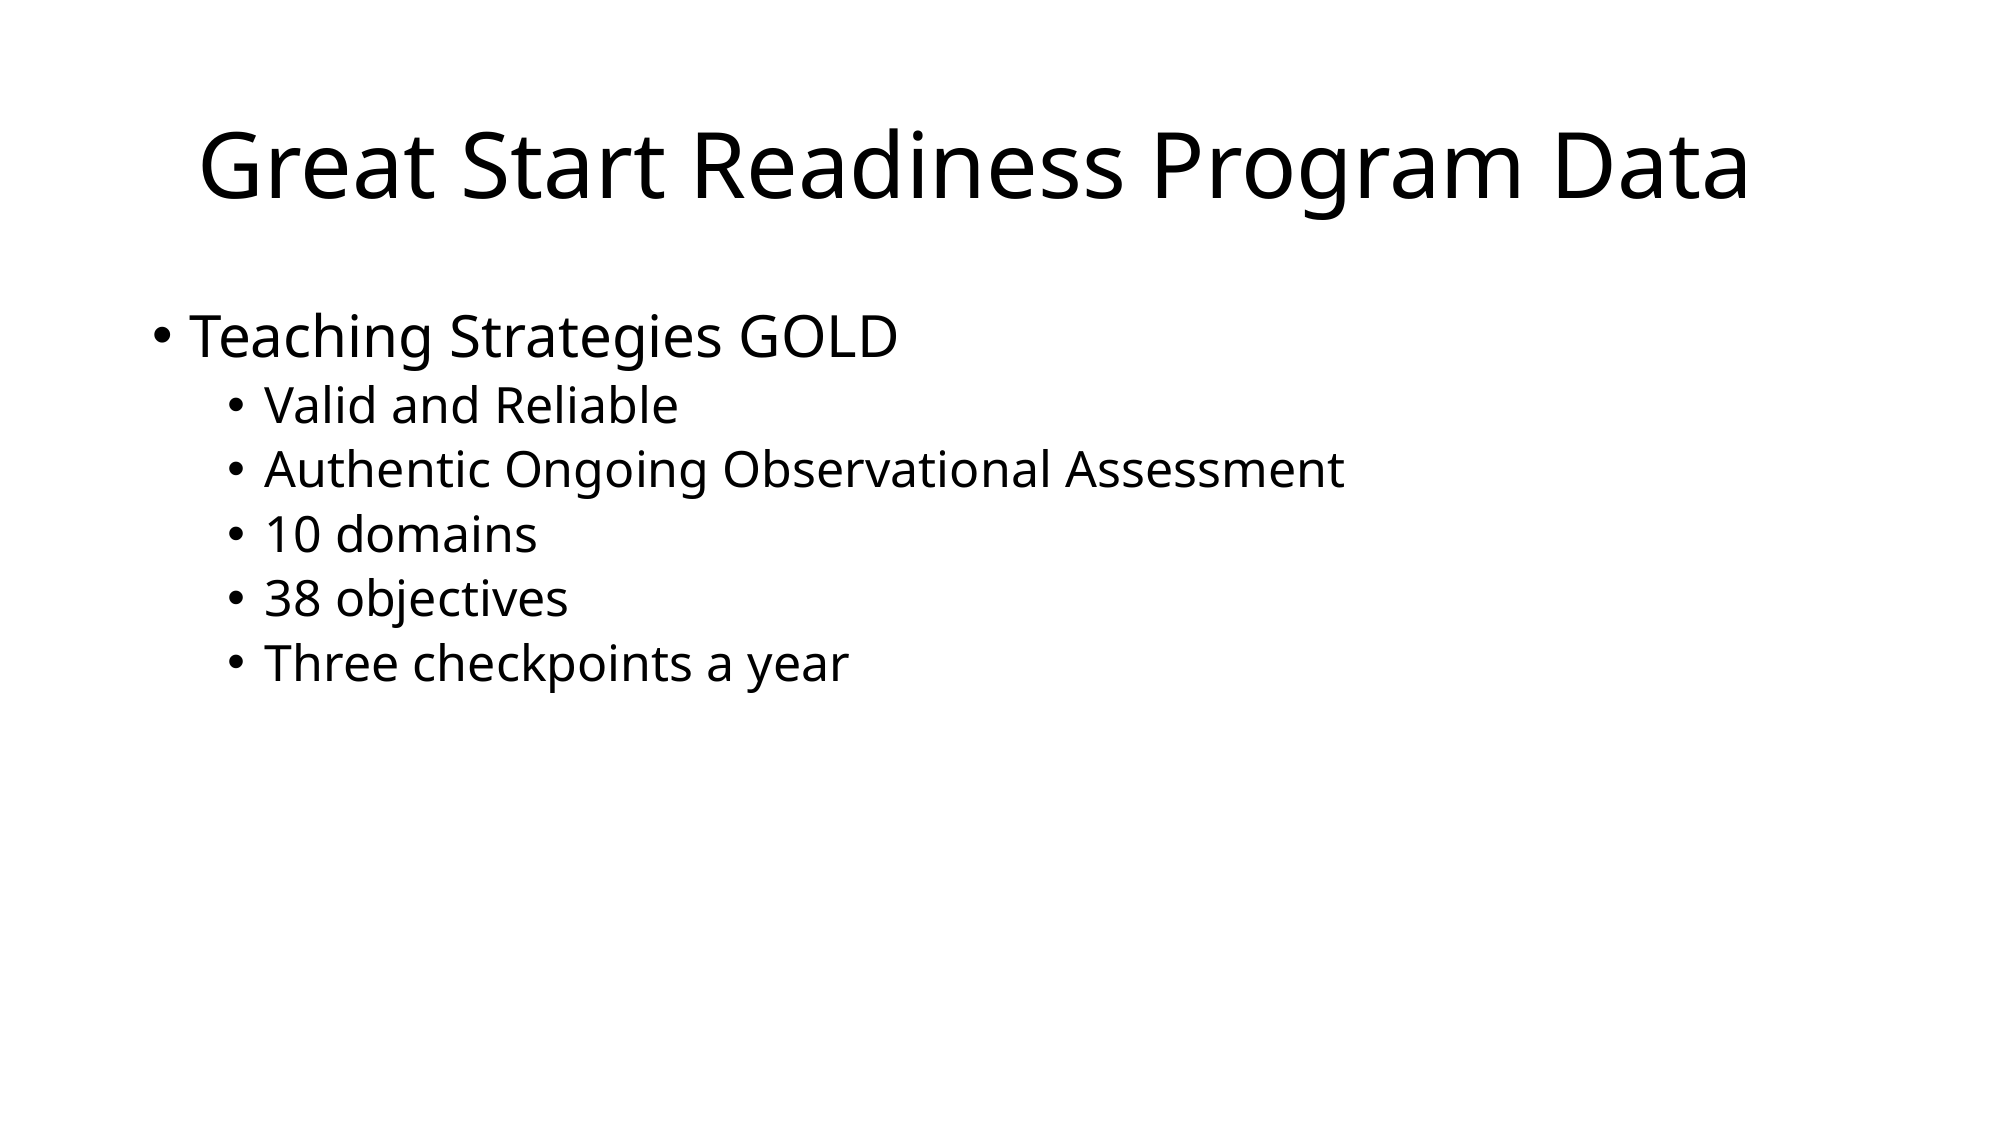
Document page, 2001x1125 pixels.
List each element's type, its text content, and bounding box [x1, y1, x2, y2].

list Teaching Strategies GOLD Valid and Reliable Authentic Ongoing Observational Assessment 10 domains 38 objectives Three checkpoints a year [137, 299, 1863, 1014]
title Great Start Readiness Program Data [137, 59, 1863, 278]
